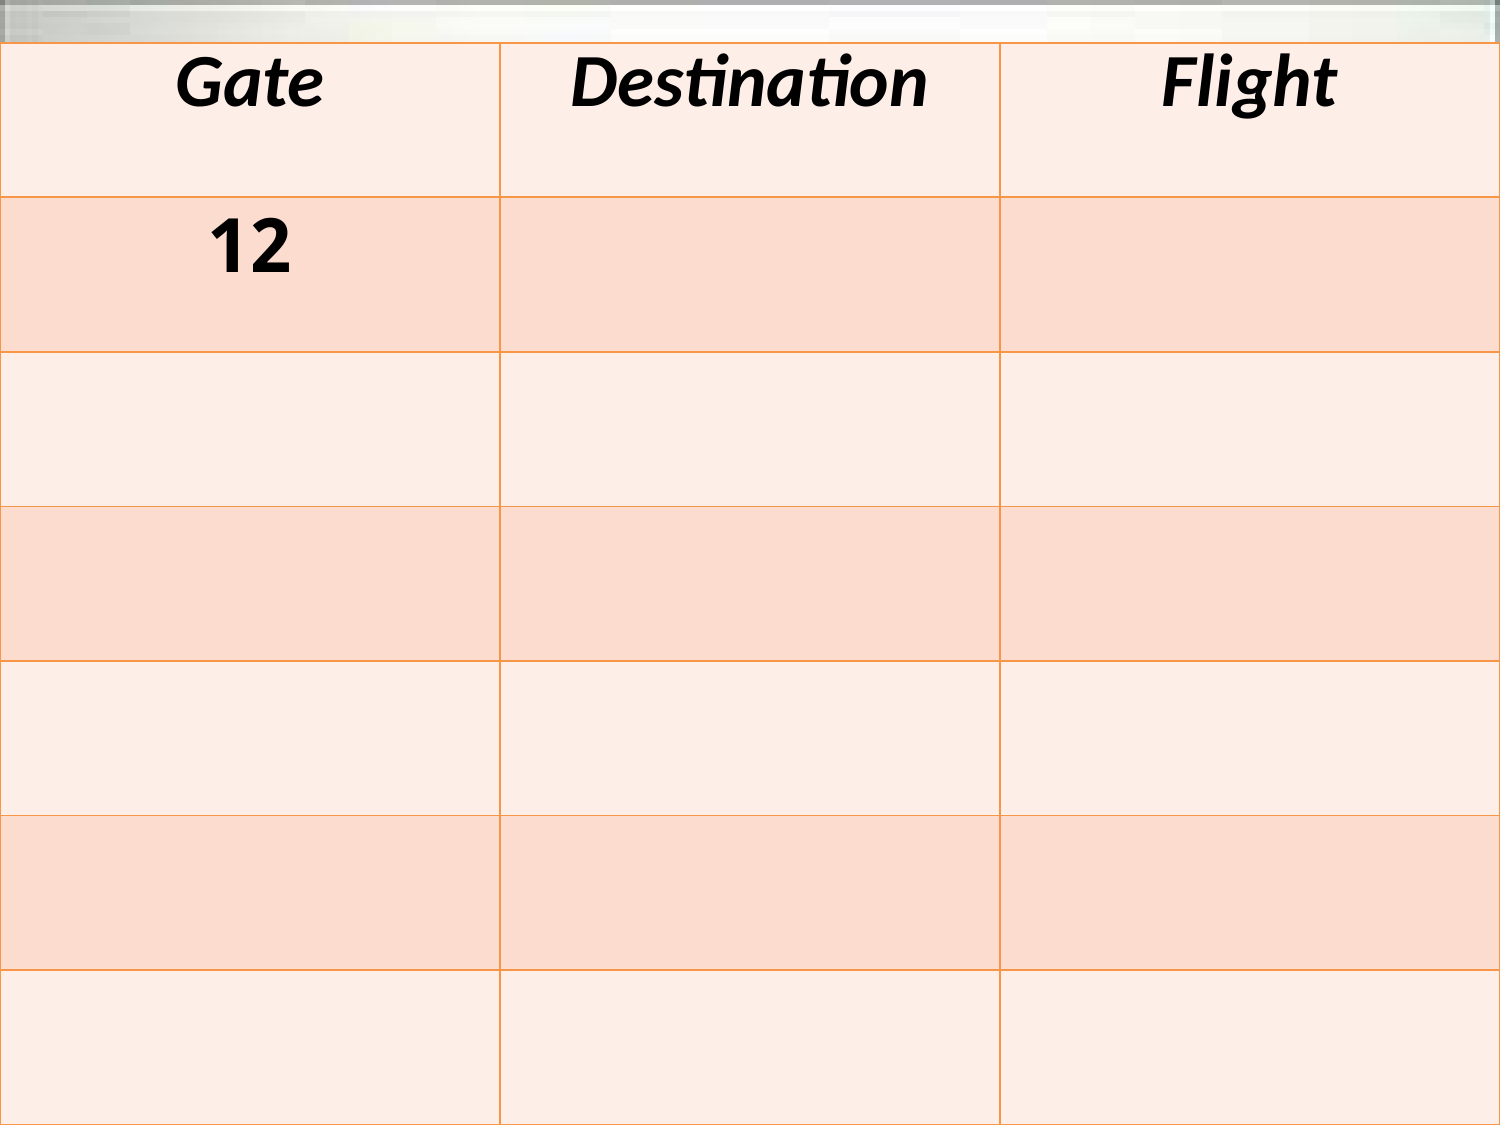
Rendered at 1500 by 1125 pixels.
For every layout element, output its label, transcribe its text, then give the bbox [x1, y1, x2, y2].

table_cell [501, 662, 999, 815]
table_cell [501, 971, 999, 1124]
table_cell [1, 507, 499, 660]
table_cell [1, 353, 499, 506]
table_cell 12 [1, 198, 499, 351]
table_cell [1, 971, 499, 1124]
table_cell [1001, 816, 1499, 969]
table_cell [1, 816, 499, 969]
table_cell [501, 353, 999, 506]
table_cell [1001, 353, 1499, 506]
table_cell [501, 507, 999, 660]
table_header Flight [1001, 44, 1499, 196]
table_cell [501, 198, 999, 351]
table_cell [1001, 971, 1499, 1124]
table_header Destination [501, 44, 999, 196]
table_header Gate [1, 44, 499, 196]
picture [0, 0, 1500, 42]
table_cell [1001, 507, 1499, 660]
table_cell [1001, 198, 1499, 351]
table_cell [1001, 662, 1499, 815]
table_cell [1, 662, 499, 815]
table_cell [501, 816, 999, 969]
